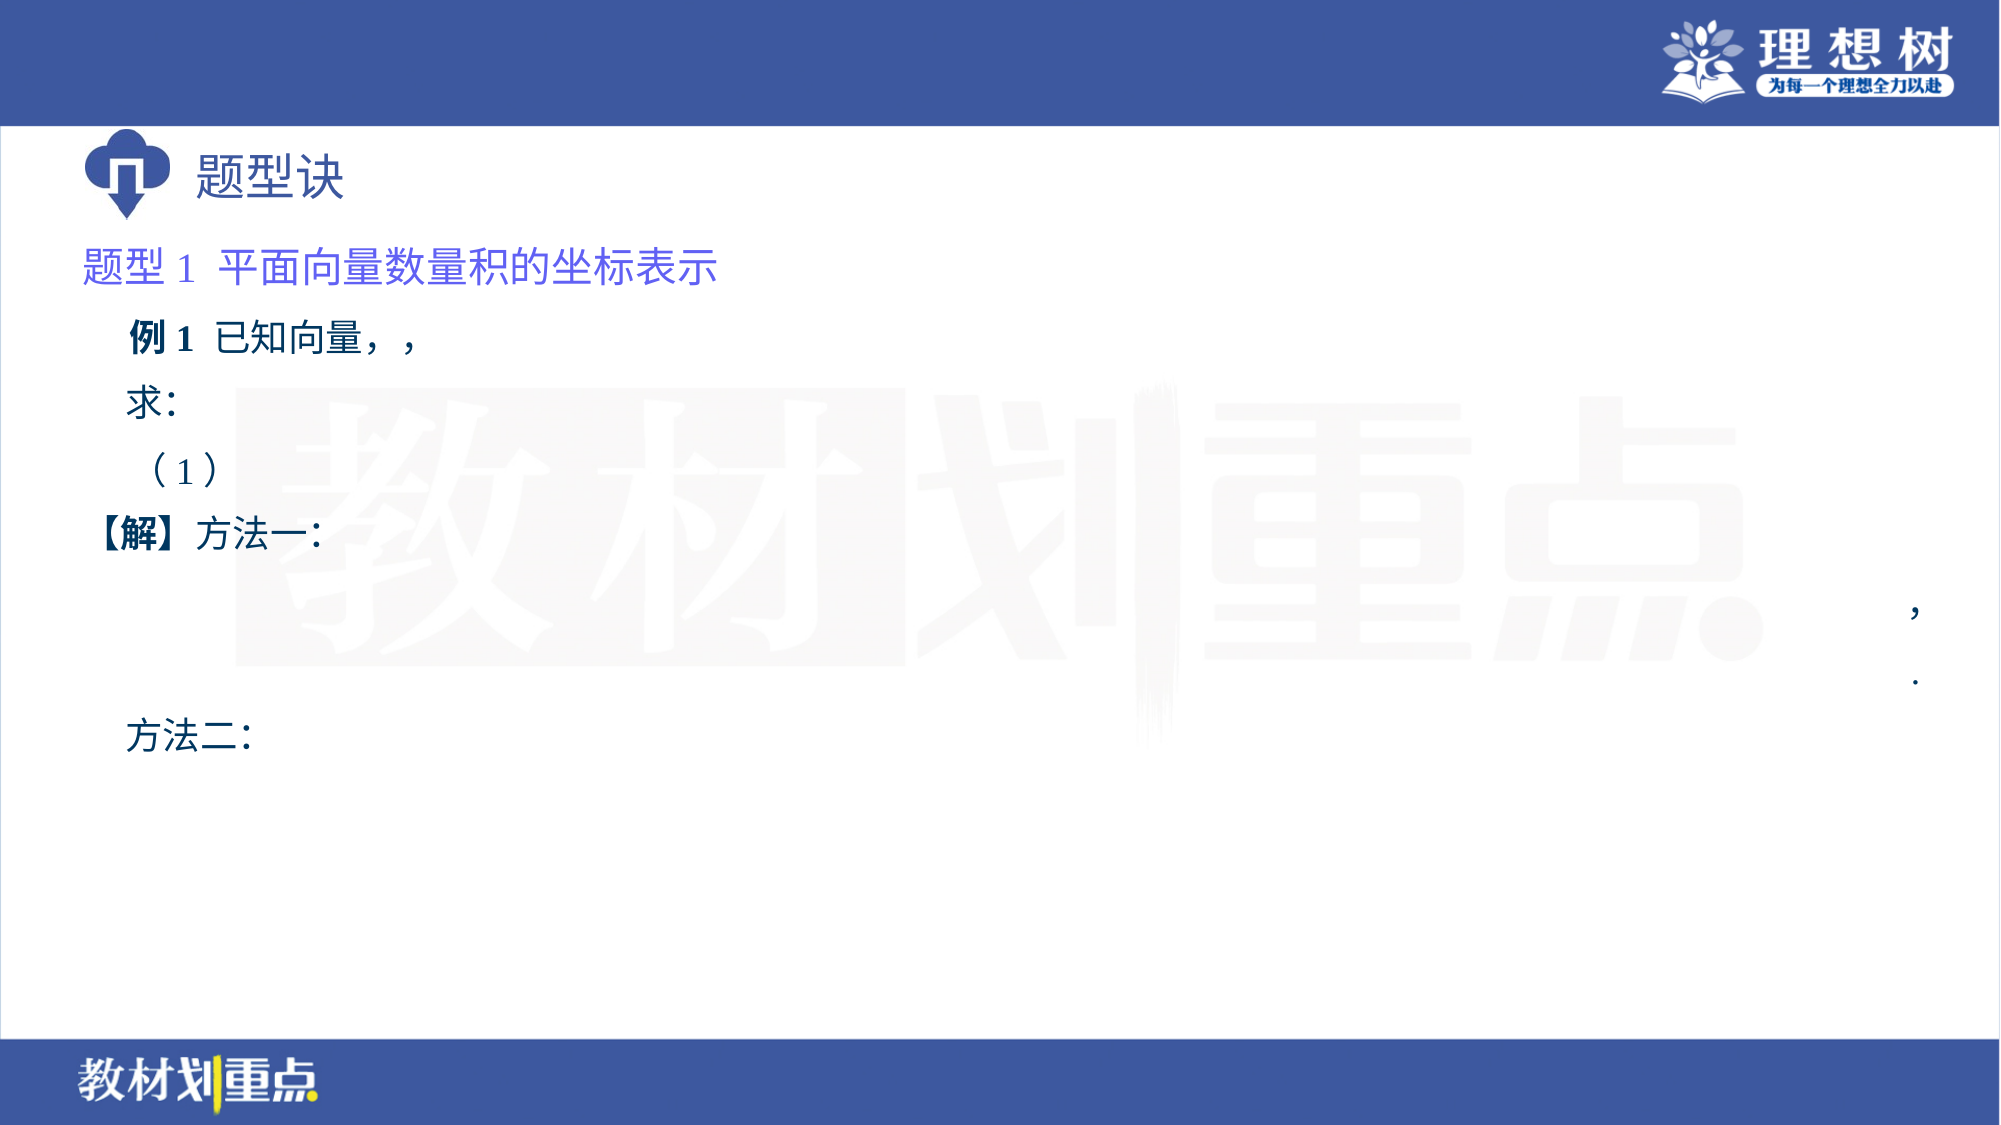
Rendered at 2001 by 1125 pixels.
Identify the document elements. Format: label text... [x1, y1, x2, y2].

picture [0, 0, 2000, 1125]
text_box 题型诀 [194, 132, 491, 219]
text_box 题型1 平面向量数量积的坐标表示 [82, 220, 1817, 354]
